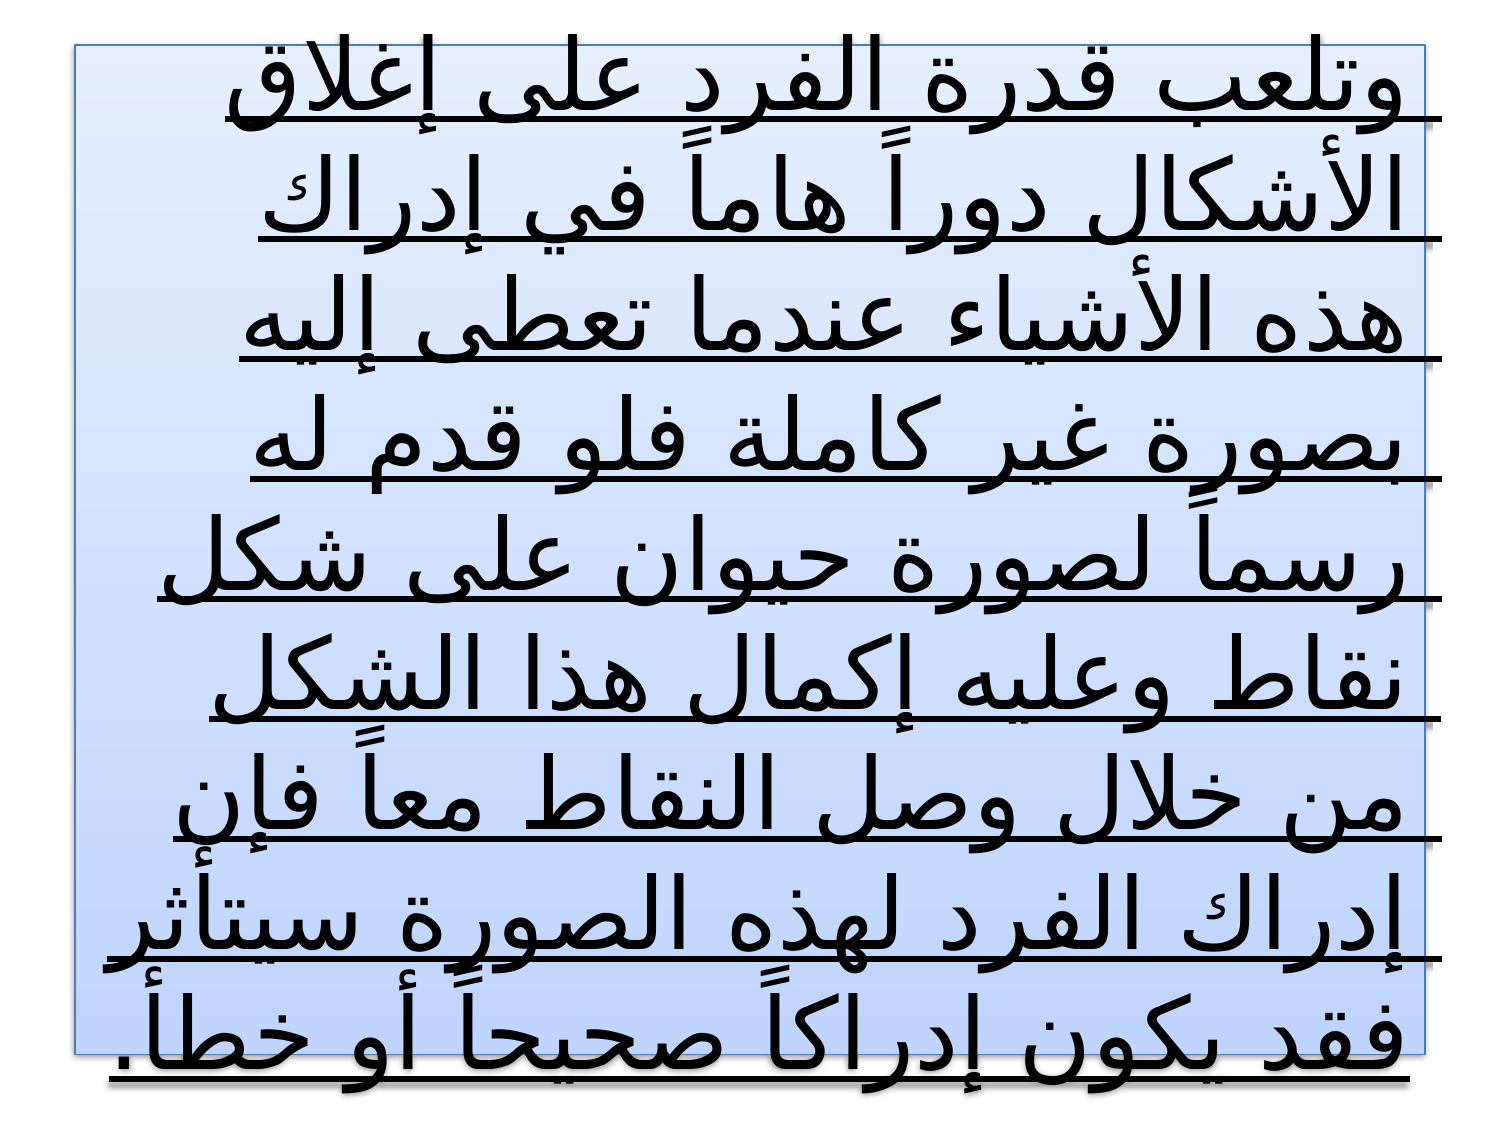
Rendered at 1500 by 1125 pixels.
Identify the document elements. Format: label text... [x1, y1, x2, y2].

title وتلعب قدرة الفرد على إغلاق الأشكال دوراً هاماً في إدراك هذه الأشياء عندما تعطى إليه بصورة غير كاملة فلو قدم له رسماً لصورة حيوان على شكل نقاط وعليه إكمال هذا الشكل من خلال وصل النقاط معاً فإن إدراك الفرد لهذه الصورة سيتأثر فقد يكون إدراكاً صحيحاً أو خطأ. [74, 44, 1426, 1055]
